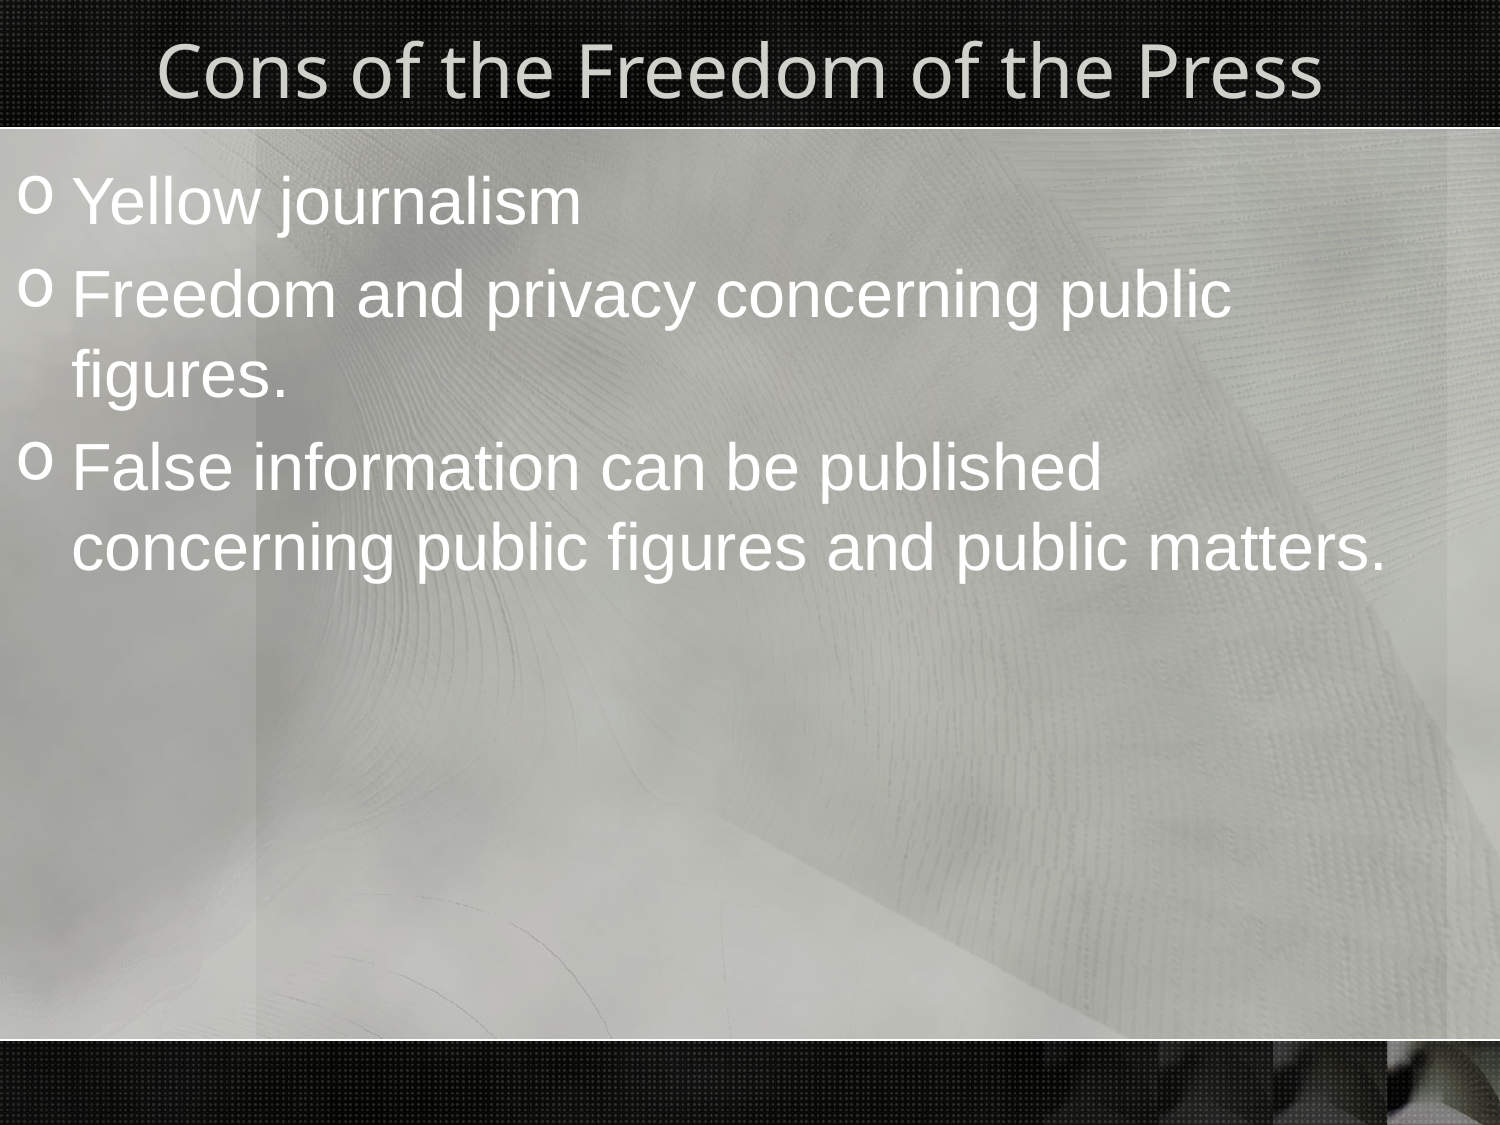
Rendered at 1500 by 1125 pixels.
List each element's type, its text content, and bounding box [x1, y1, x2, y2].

picture [0, 0, 1500, 1125]
list Yellow journalism Freedom and privacy concerning public figures. False information can be published concerning public figures and public matters. [0, 149, 1426, 1076]
title Cons of the Freedom of the Press [74, 0, 1426, 138]
